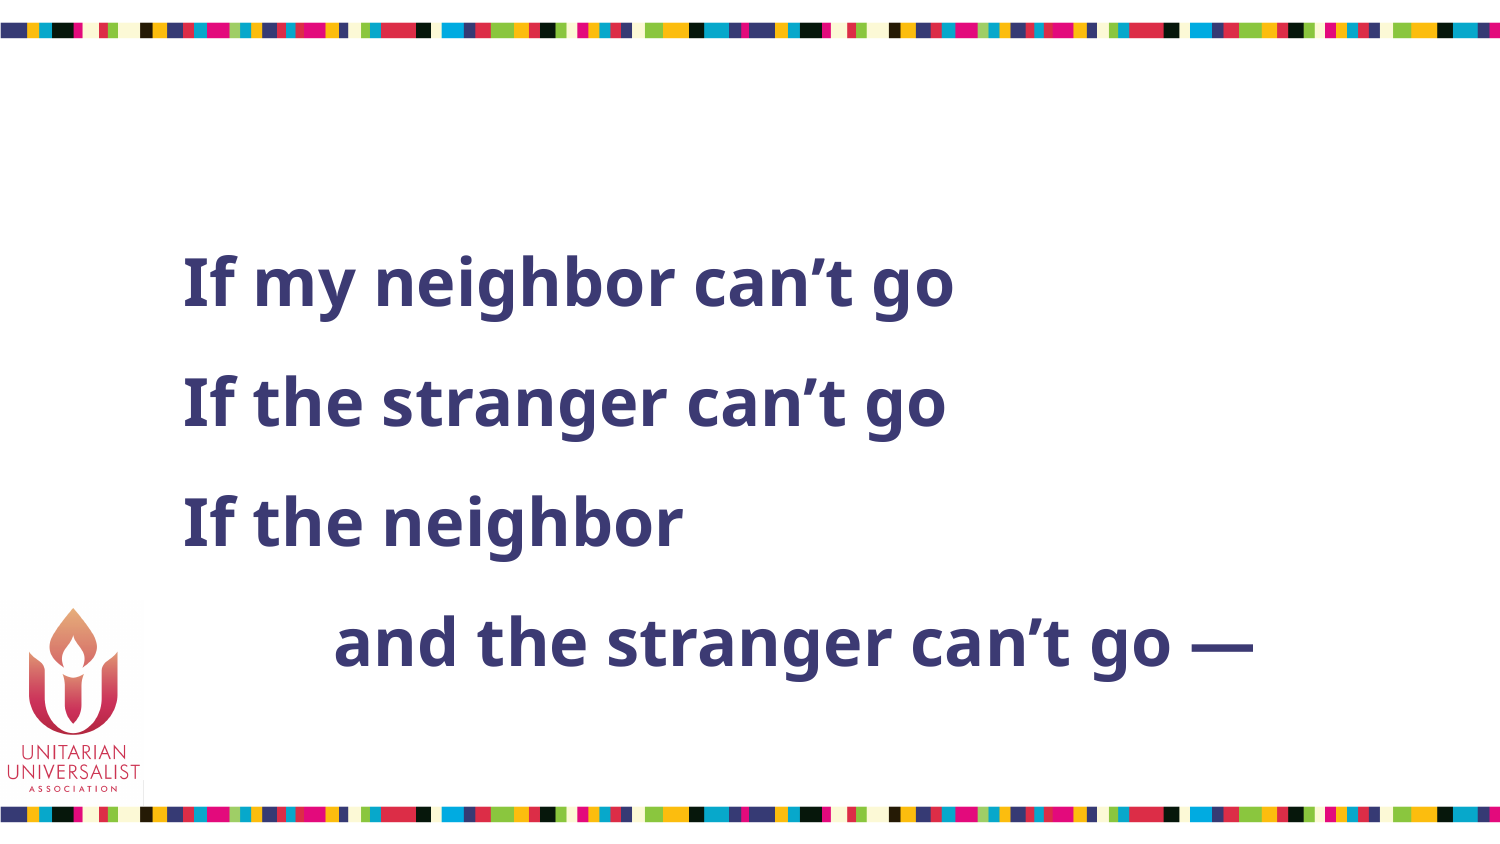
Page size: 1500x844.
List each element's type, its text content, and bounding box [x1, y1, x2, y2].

picture [0, 600, 1500, 824]
picture [0, 22, 1500, 40]
text_box If my neighbor can’t go If the stranger can’t go If the neighbor and the stranger can’t go — [168, 184, 1463, 695]
